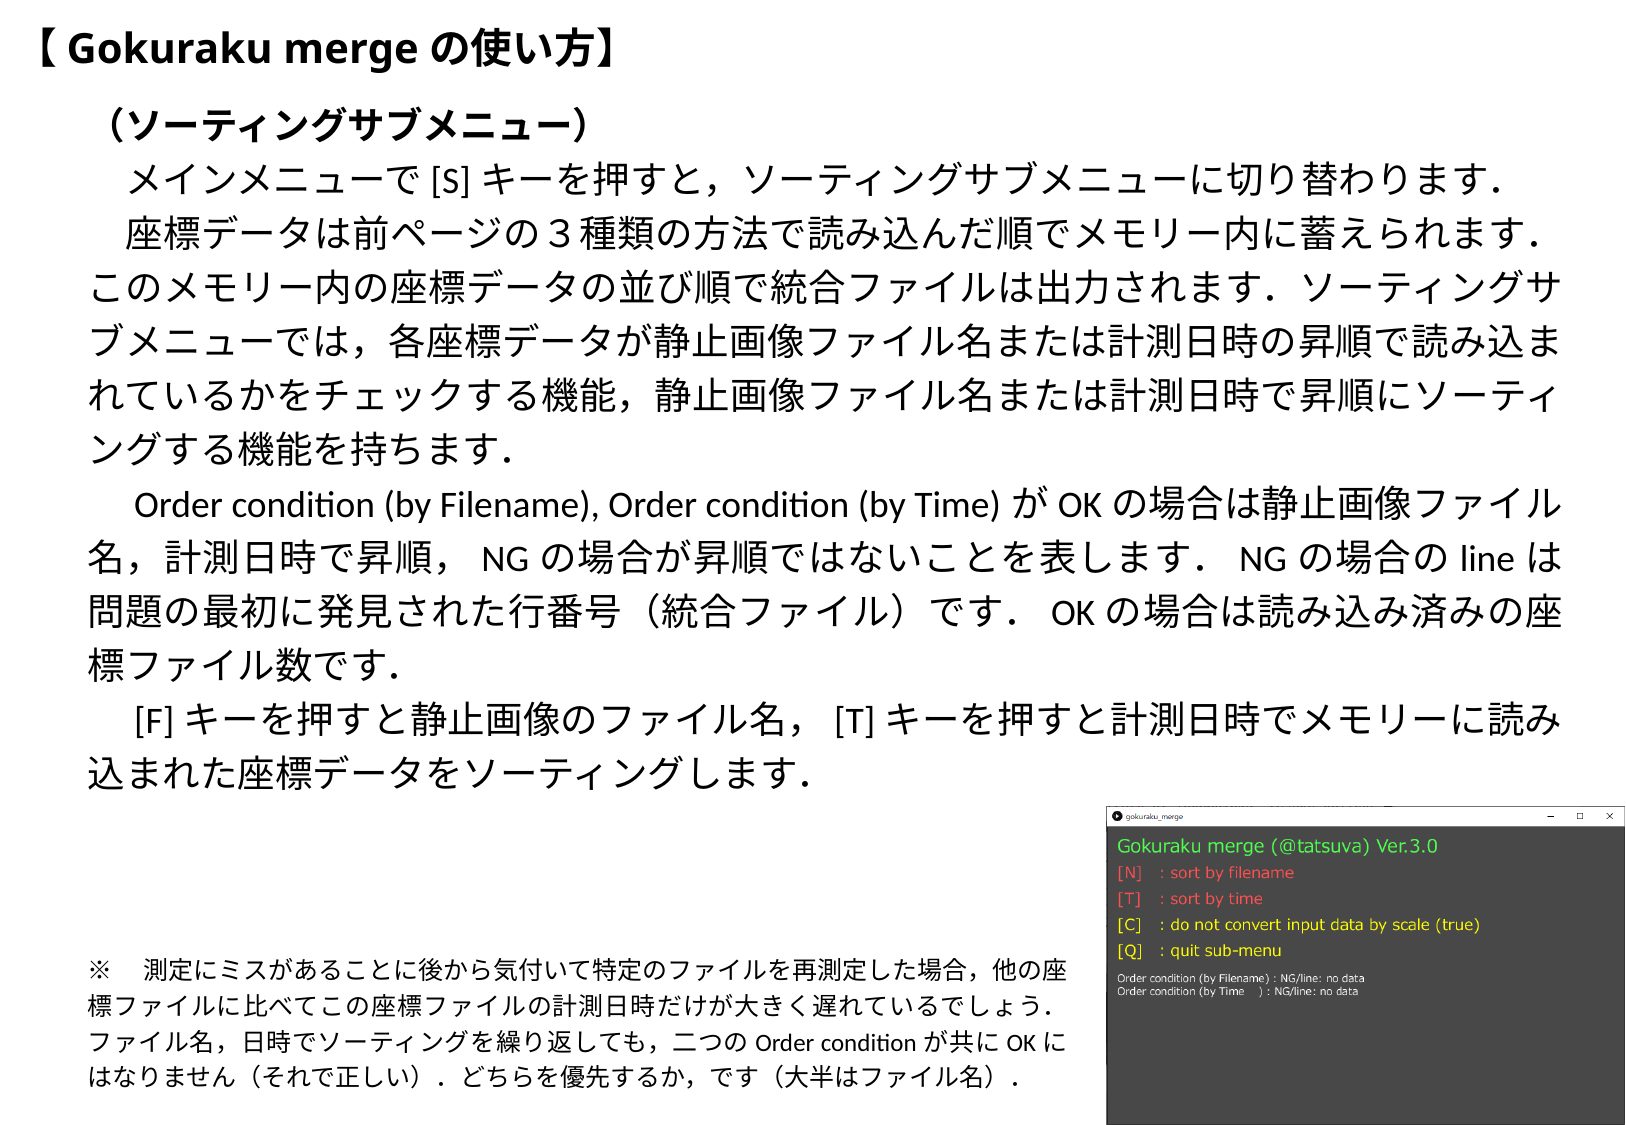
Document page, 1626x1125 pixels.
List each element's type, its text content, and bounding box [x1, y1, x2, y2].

title 【Gokuraku mergeの使い方】 [0, 0, 1625, 101]
text_box ※ 測定にミスがあることに後から気付いて特定のファイルを再測定した場合，他の座標ファイルに比べてこの座標ファイルの計測日時だけが大きく遅れているでしょう．ファイル名，日時でソーティングを繰り返しても，二つのOrder conditionが共にOKにはなりません（それで正しい）．どちらを優先するか，です（大半はファイル名）． [72, 940, 1083, 1100]
picture [1106, 806, 1625, 1125]
text_box （ソーティングサブメニュー） メインメニューで[S]キーを押すと，ソーティングサブメニューに切り替わります． 座標データは前ページの３種類の方法で読み込んだ順でメモリー内に蓄えられます．このメモリー内の座標データの並び順で統合ファイルは出力されます．ソーティングサブメニューでは，各座標データが静止画像ファイル名または計測日時の昇順で読み込まれているかをチェックする機能，静止画像ファイル名または計測日時で昇順にソーティングする機能を持ちます． Order condition (by Filename), Order condition (by Time)がOKの場合は静止画像ファイル名，計測日時で昇順，NGの場合が昇順ではないことを表します．NGの場合のlineは問題の最初に発見された行番号（統合ファイル）です．OKの場合は読み込み済みの座標ファイル数です． [F]キーを押すと静止画像のファイル名，[T]キーを押すと計測日時でメモリーに読み込まれた座標データをソーティングします． [72, 85, 1578, 803]
